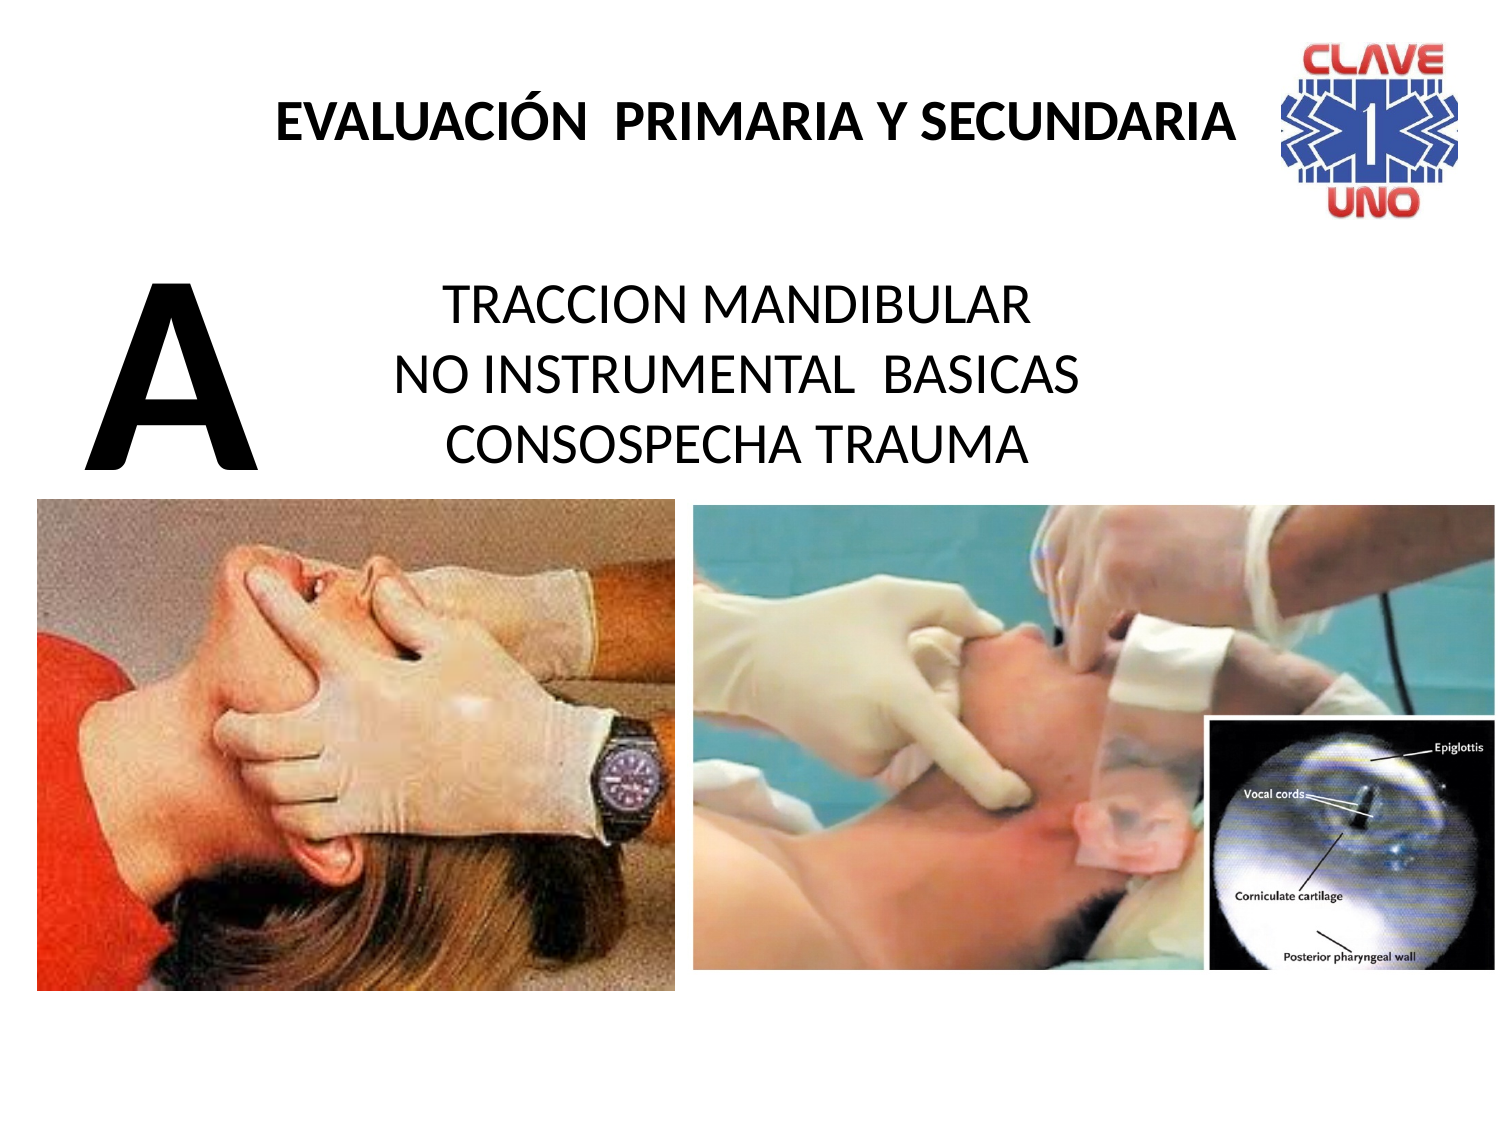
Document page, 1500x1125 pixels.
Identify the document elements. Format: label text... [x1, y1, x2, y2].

picture [687, 499, 1500, 976]
picture [37, 499, 676, 991]
picture [1281, 42, 1459, 220]
text_box MANIOBRA JAW THRUST TRACCION MANDIBULAR NO INSTRUMENTAL BASICAS CONSOSPECHA TRAUMA [174, 187, 1300, 483]
text_box EVALUACIÓN PRIMARIA Y SECUNDARIA [249, 75, 1263, 160]
text_box A [49, 174, 294, 498]
